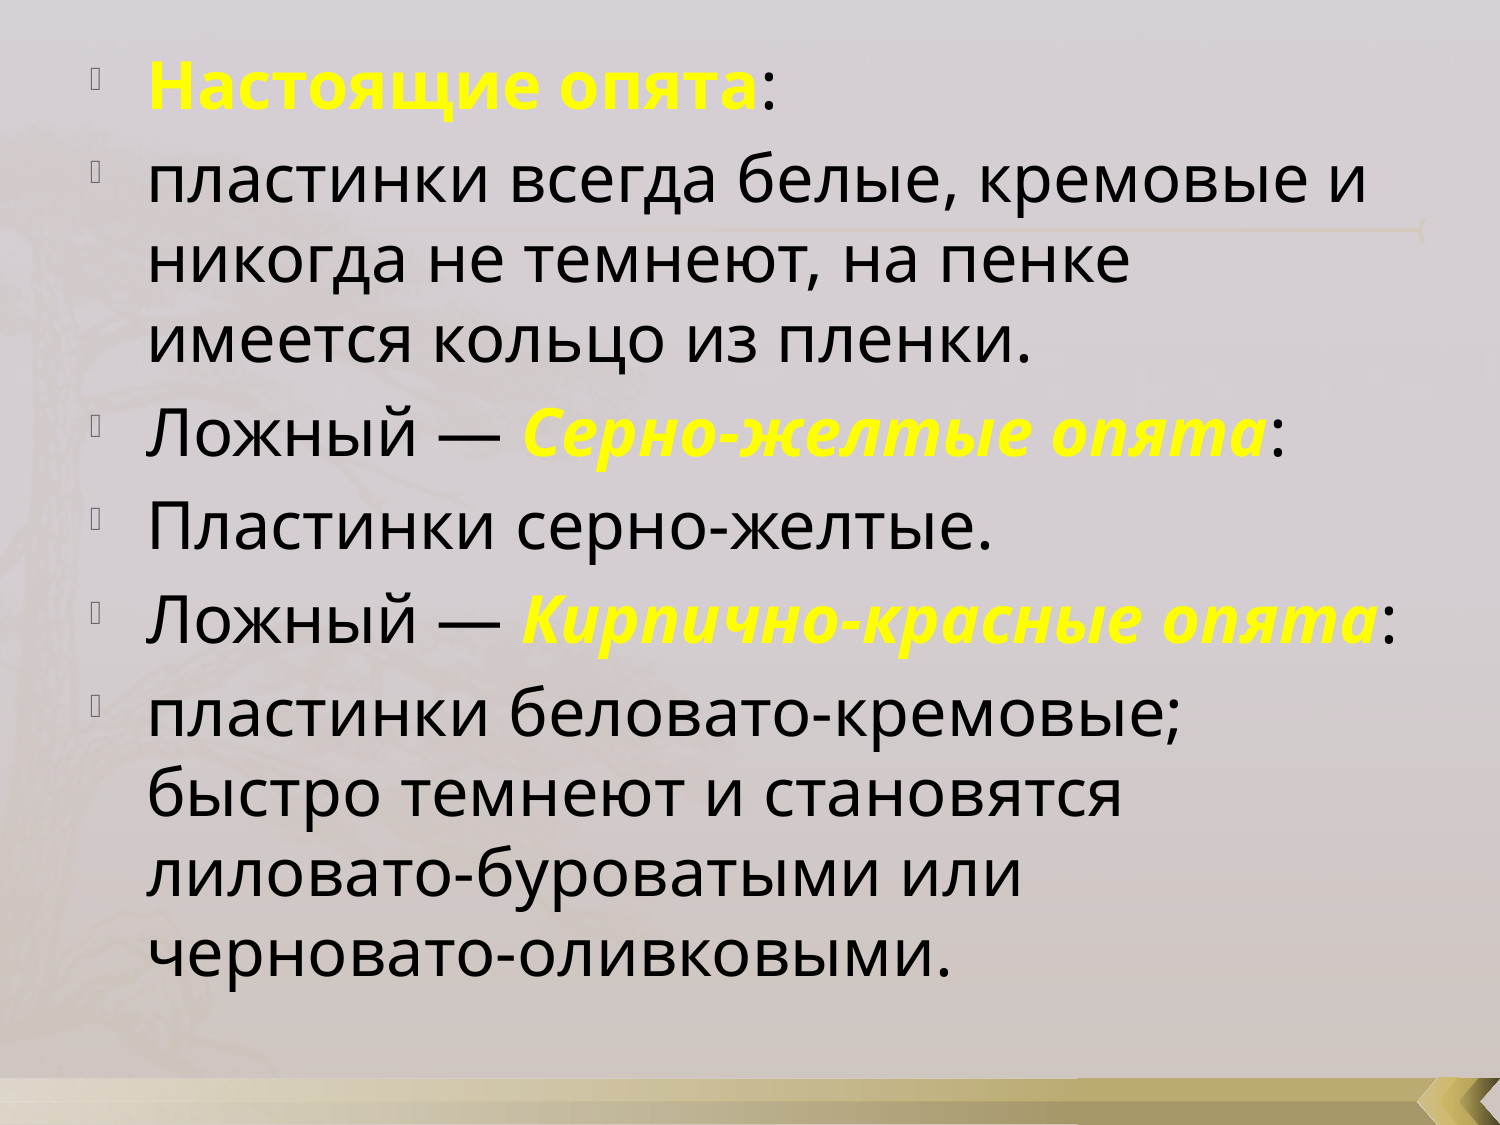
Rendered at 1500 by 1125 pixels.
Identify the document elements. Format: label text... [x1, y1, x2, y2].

list Настоящие опята: пластинки всегда белые, кремовые и никогда не темнеют, на пенке имеется кольцо из пленки. Ложный — Серно-желтые опята: Пластинки серно-желтые. Ложный — Кирпично-красные опята: пластинки беловато-кремовые; быстро темнеют и становятся лиловато-буроватыми или черновато-оливковыми. [75, 35, 1425, 1005]
